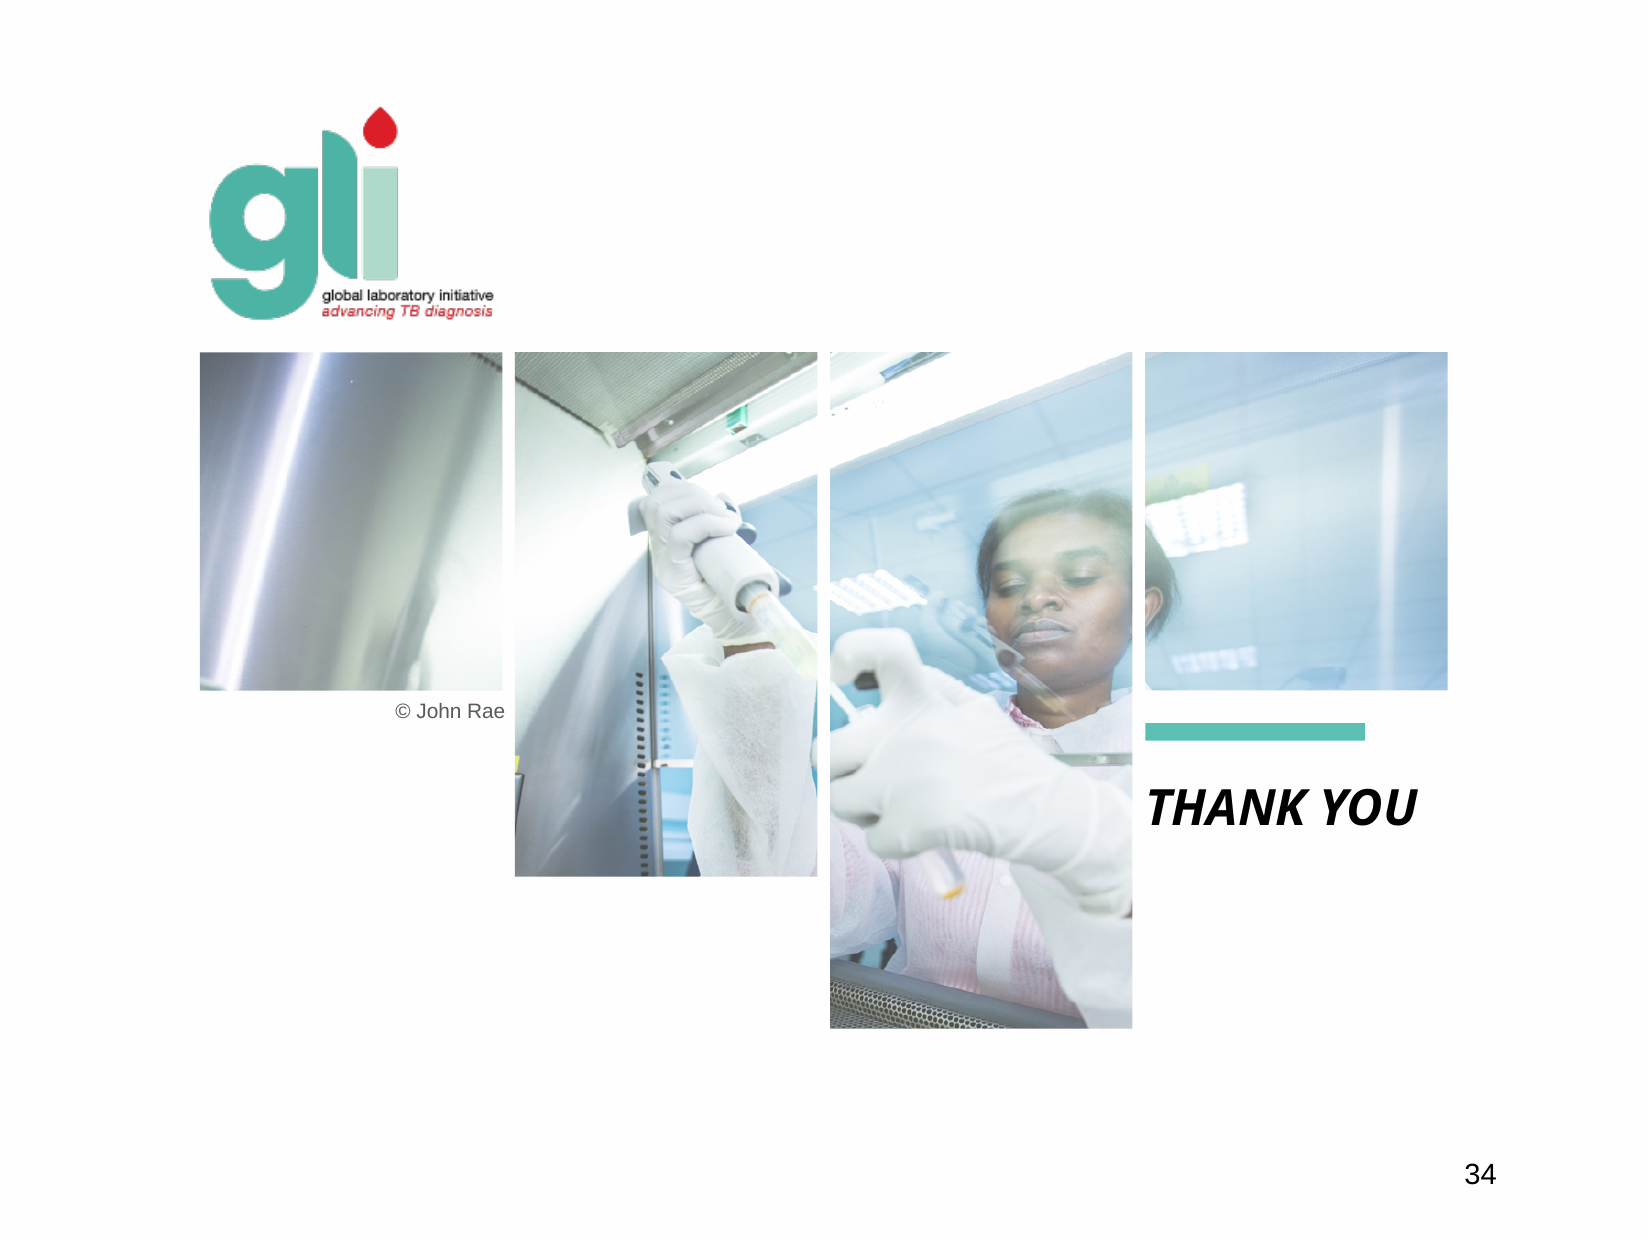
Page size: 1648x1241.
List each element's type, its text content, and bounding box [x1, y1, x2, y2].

text_box [829, 351, 1134, 1030]
text_box [199, 351, 503, 692]
text_box [514, 351, 818, 878]
text_box THANK YOU [1145, 775, 1594, 836]
picture [199, 98, 503, 329]
text_box [1144, 722, 1366, 742]
text_box © John Rae [380, 690, 526, 731]
slide_number 34 [1449, 1147, 1533, 1197]
text_box [1144, 351, 1449, 691]
